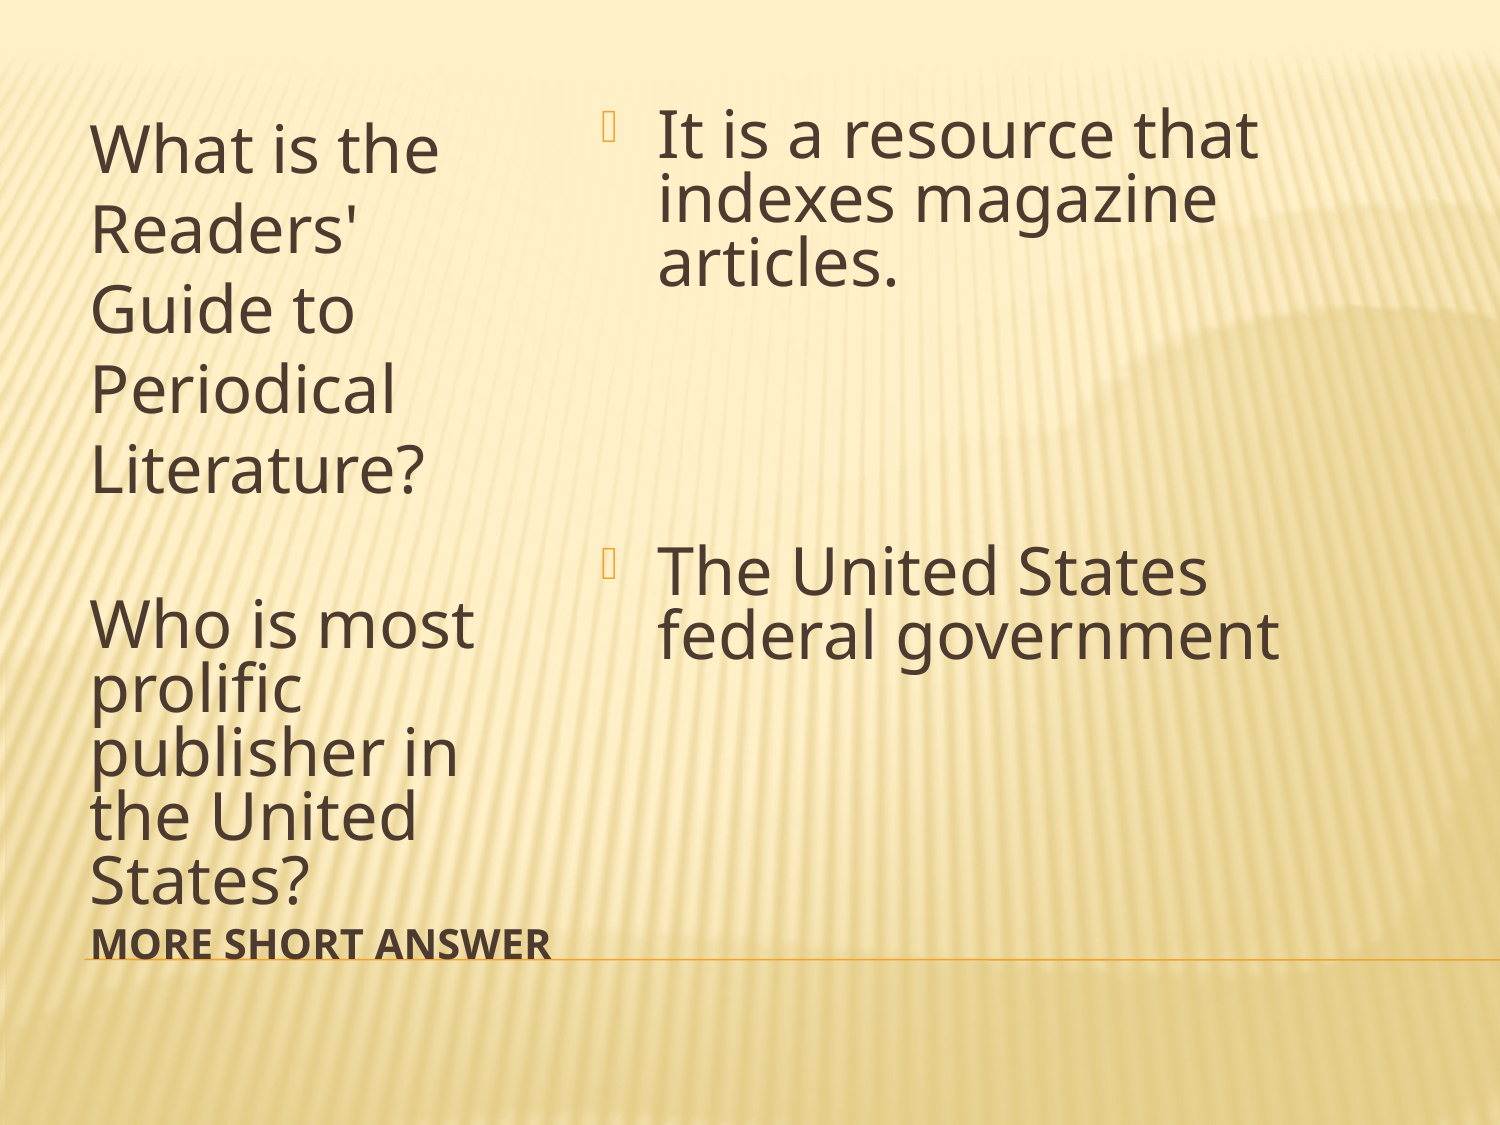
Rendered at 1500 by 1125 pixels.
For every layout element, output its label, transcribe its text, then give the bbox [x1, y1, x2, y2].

list It is a resource that indexes magazine articles. The United States federal government [586, 99, 1463, 888]
title More short answer [75, 900, 1463, 986]
list What is the Readers' Guide to Periodical Literature? Who is most prolific publisher in the United States? [75, 99, 569, 888]
